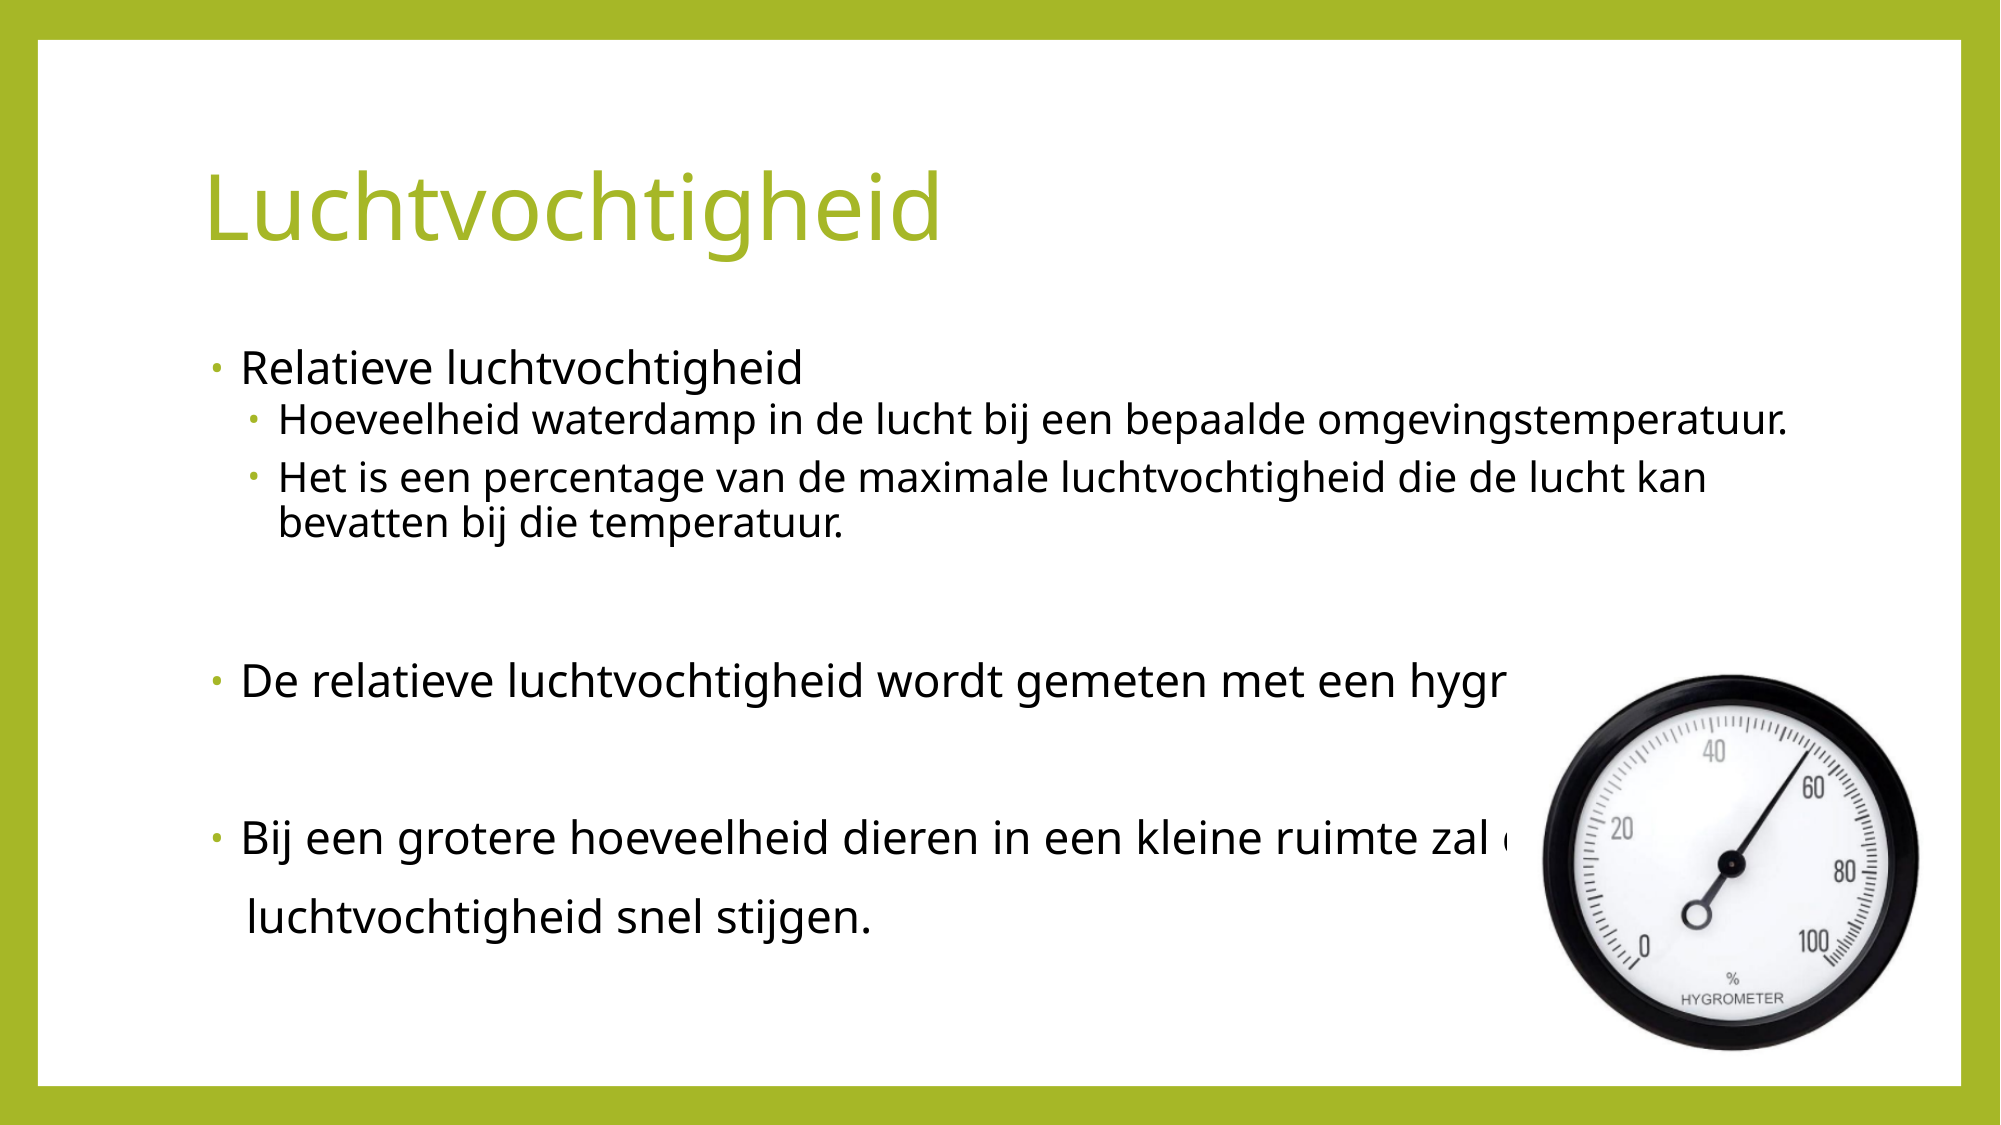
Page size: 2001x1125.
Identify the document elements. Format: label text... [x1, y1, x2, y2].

list Relatieve luchtvochtigheid Hoeveelheid waterdamp in de lucht bij een bepaalde omgevingstemperatuur. Het is een percentage van de maximale luchtvochtigheid die de lucht kan bevatten bij die temperatuur. De relatieve luchtvochtigheid wordt gemeten met een hygrometer. Bij een grotere hoeveelheid dieren in een kleine ruimte zal de luchtvochtigheid snel stijgen. [187, 337, 1808, 1000]
picture [1507, 662, 1938, 1064]
title Luchtvochtigheid [187, 99, 1808, 323]
